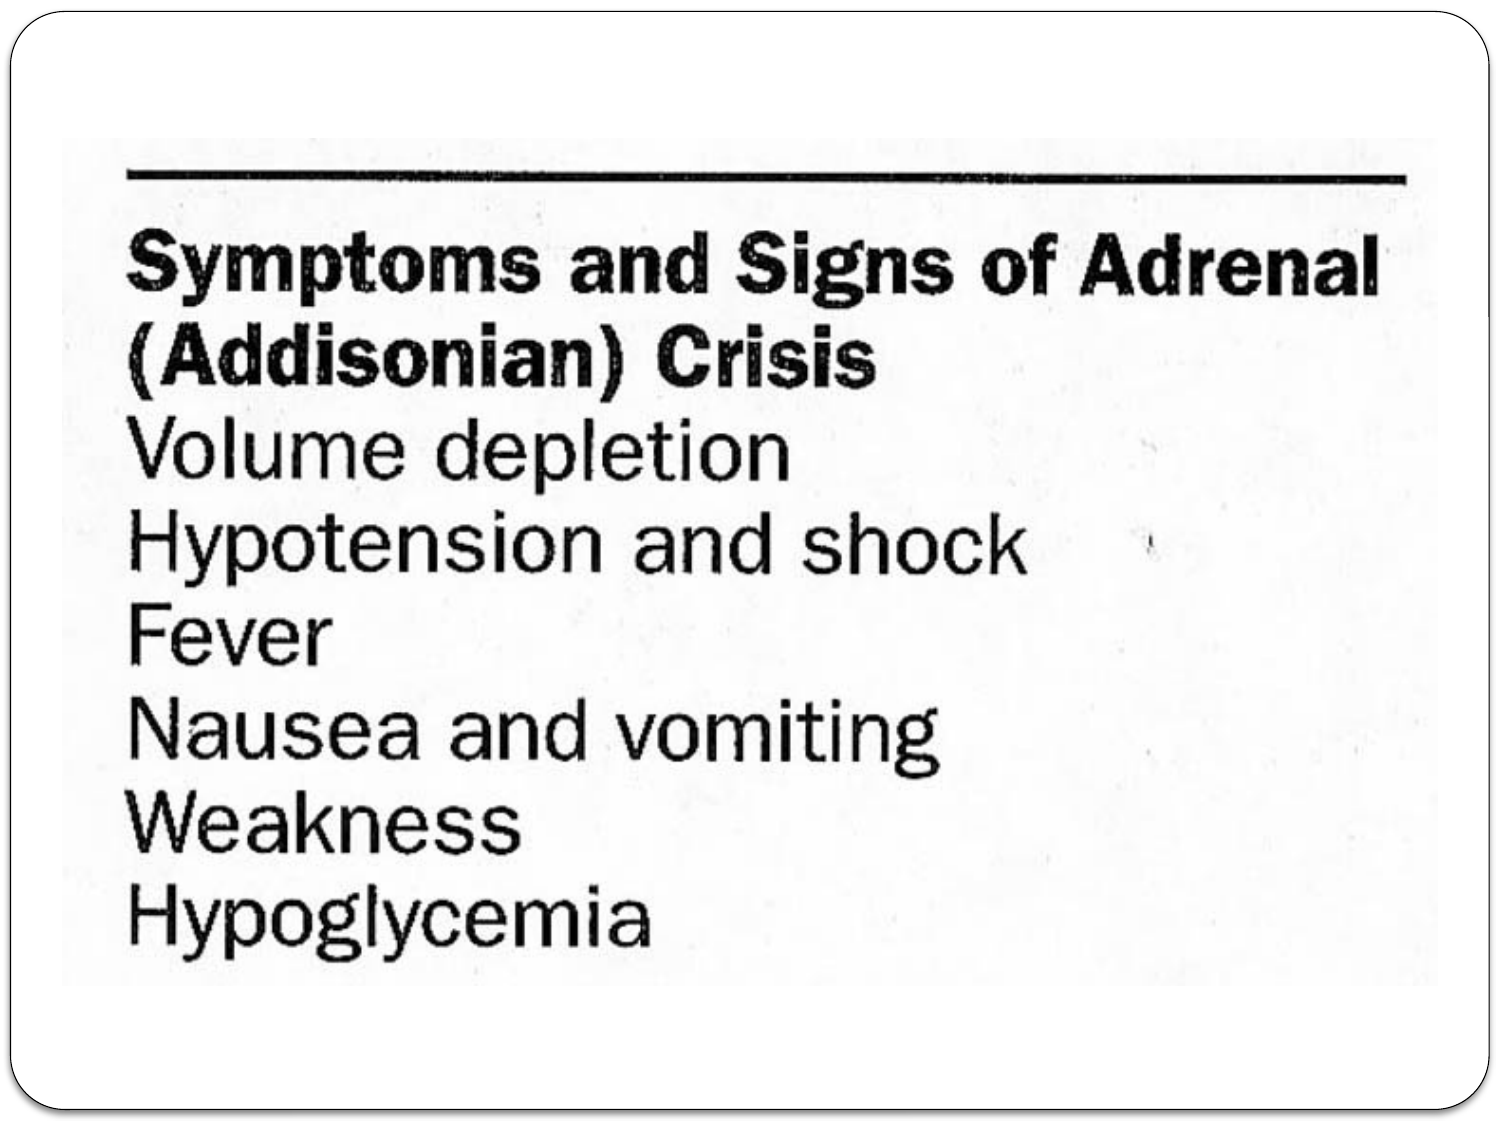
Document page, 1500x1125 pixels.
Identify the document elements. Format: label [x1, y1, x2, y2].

picture [62, 138, 1438, 987]
